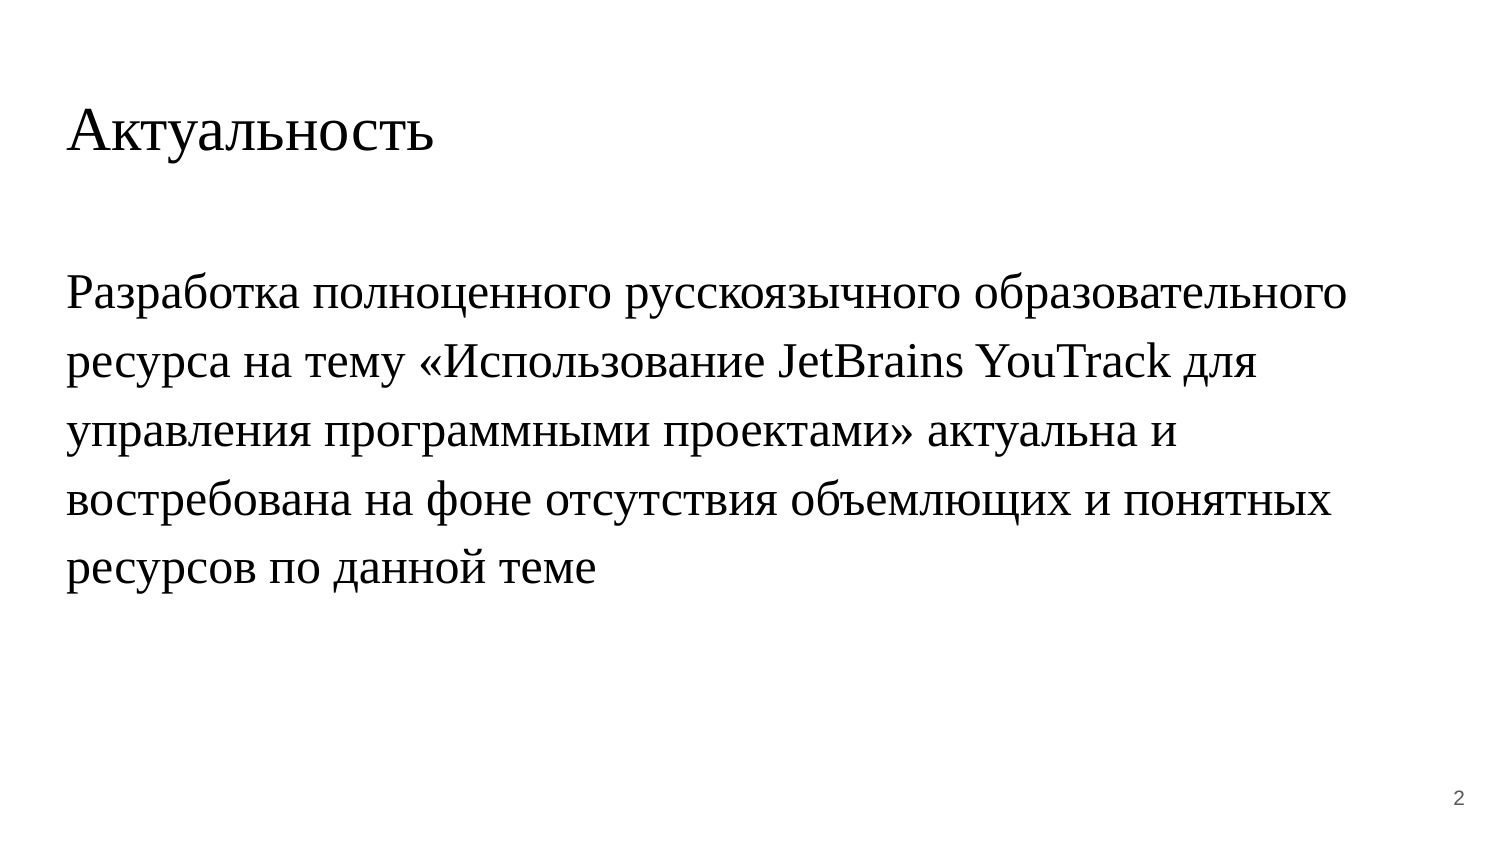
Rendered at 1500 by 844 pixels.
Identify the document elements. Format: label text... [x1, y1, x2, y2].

title Актуальность [51, 72, 1449, 167]
list Разработка полноценного русскоязычного образовательного ресурса на тему «Использование JetBrains YouTrack для управления программными проектами» актуальна и востребована на фоне отсутствия объемлющих и понятных ресурсов по данной теме [51, 234, 1449, 656]
slide_number 2 [1389, 764, 1480, 830]
